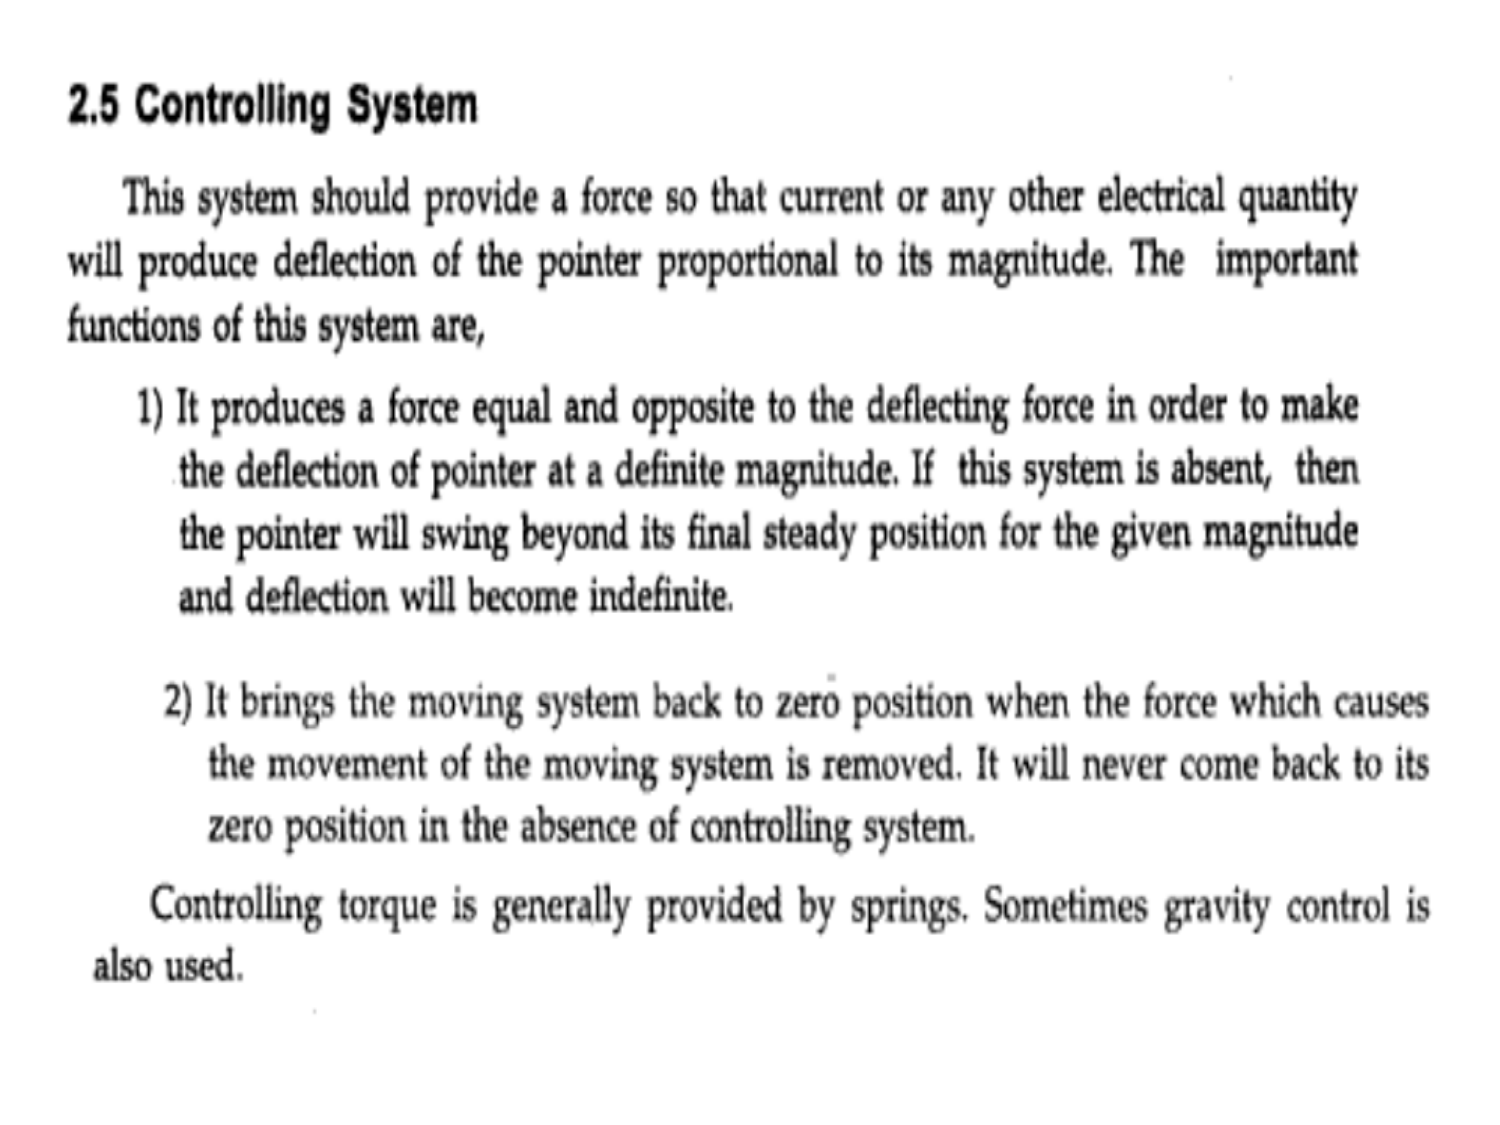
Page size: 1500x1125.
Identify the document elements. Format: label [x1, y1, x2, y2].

picture [62, 662, 1454, 1026]
list [62, 74, 1413, 661]
